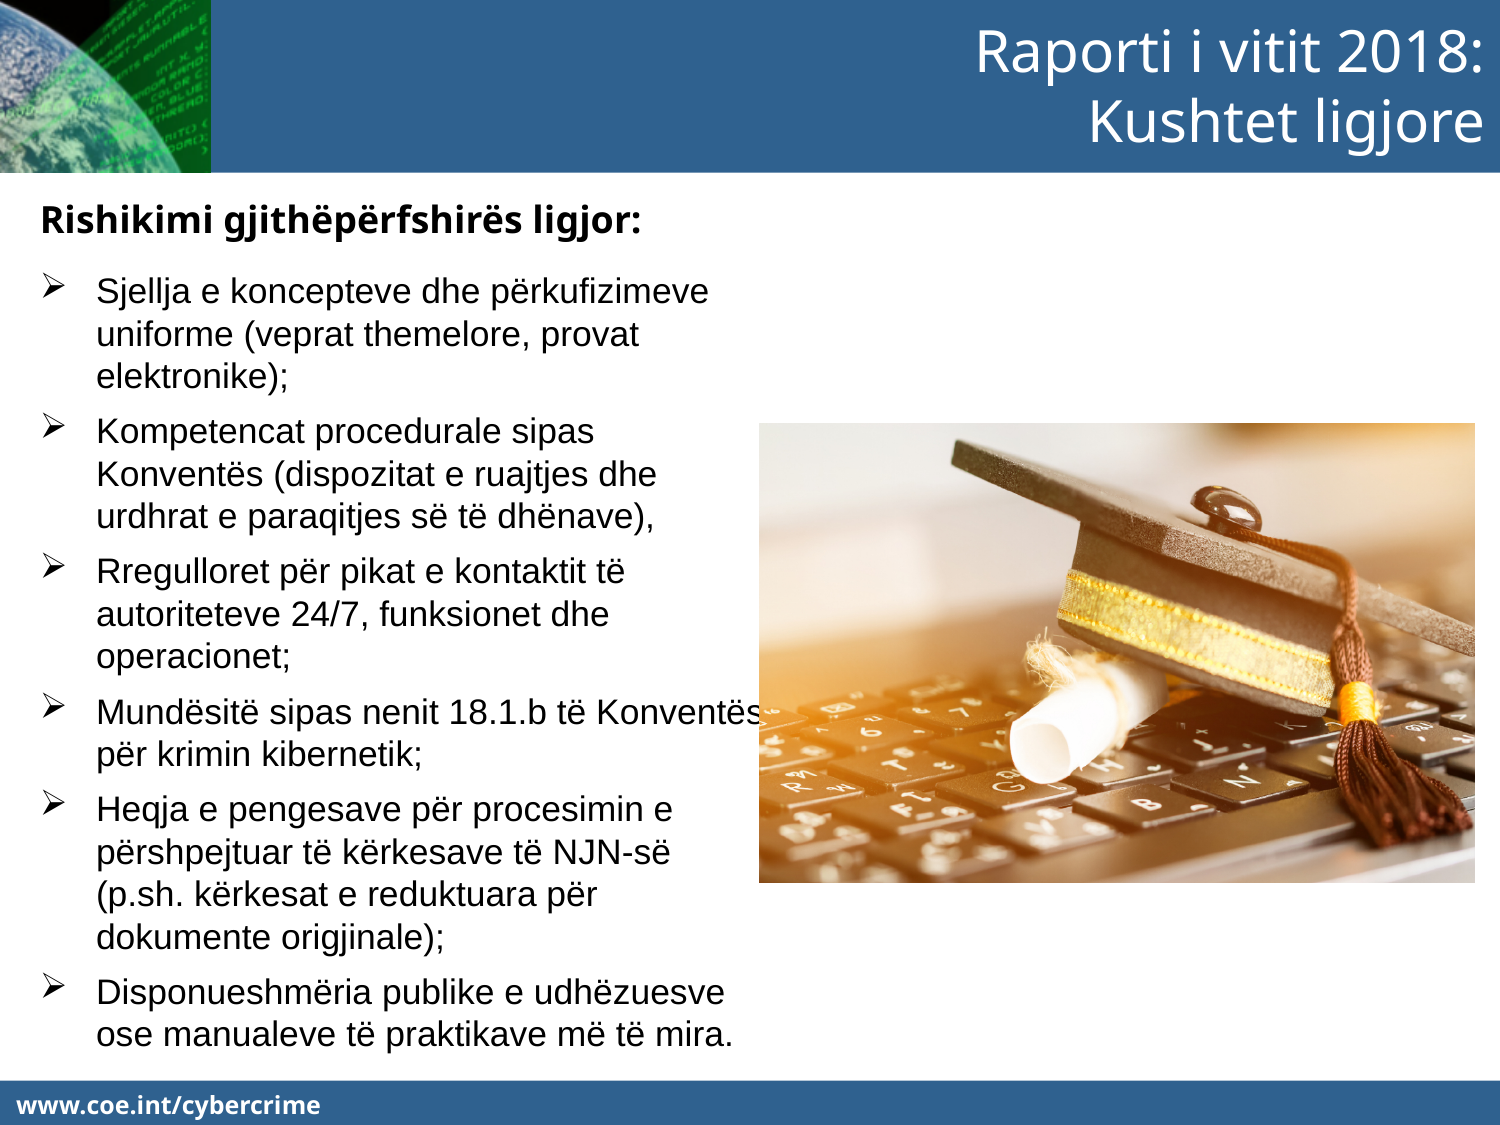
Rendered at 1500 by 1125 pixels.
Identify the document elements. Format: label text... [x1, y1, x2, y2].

text_box Rishikimi gjithëpërfshirës ligjor: Sjellja e koncepteve dhe përkufizimeve uniforme (veprat themelore, provat elektronike); Kompetencat procedurale sipas Konventës (dispozitat e ruajtjes dhe urdhrat e paraqitjes së të dhënave), Rregulloret për pikat e kontaktit të autoriteteve 24/7, funksionet dhe operacionet; Mundësitë sipas nenit 18.1.b të Konventës për krimin kibernetik; Heqja e pengesave për procesimin e përshpejtuar të kërkesave të NJN-së (p.sh. kërkesat e reduktuara për dokumente origjinale); Disponueshmëria publike e udhëzuesve ose manualeve të praktikave më të mira. [24, 188, 781, 1062]
text_box www.coe.int/cybercrime [1, 1082, 1500, 1125]
picture [759, 423, 1476, 884]
text_box Raporti i vitit 2018: Kushtet ligjore [214, 0, 1500, 175]
text_box [0, 1079, 1500, 1125]
picture [0, 0, 212, 173]
